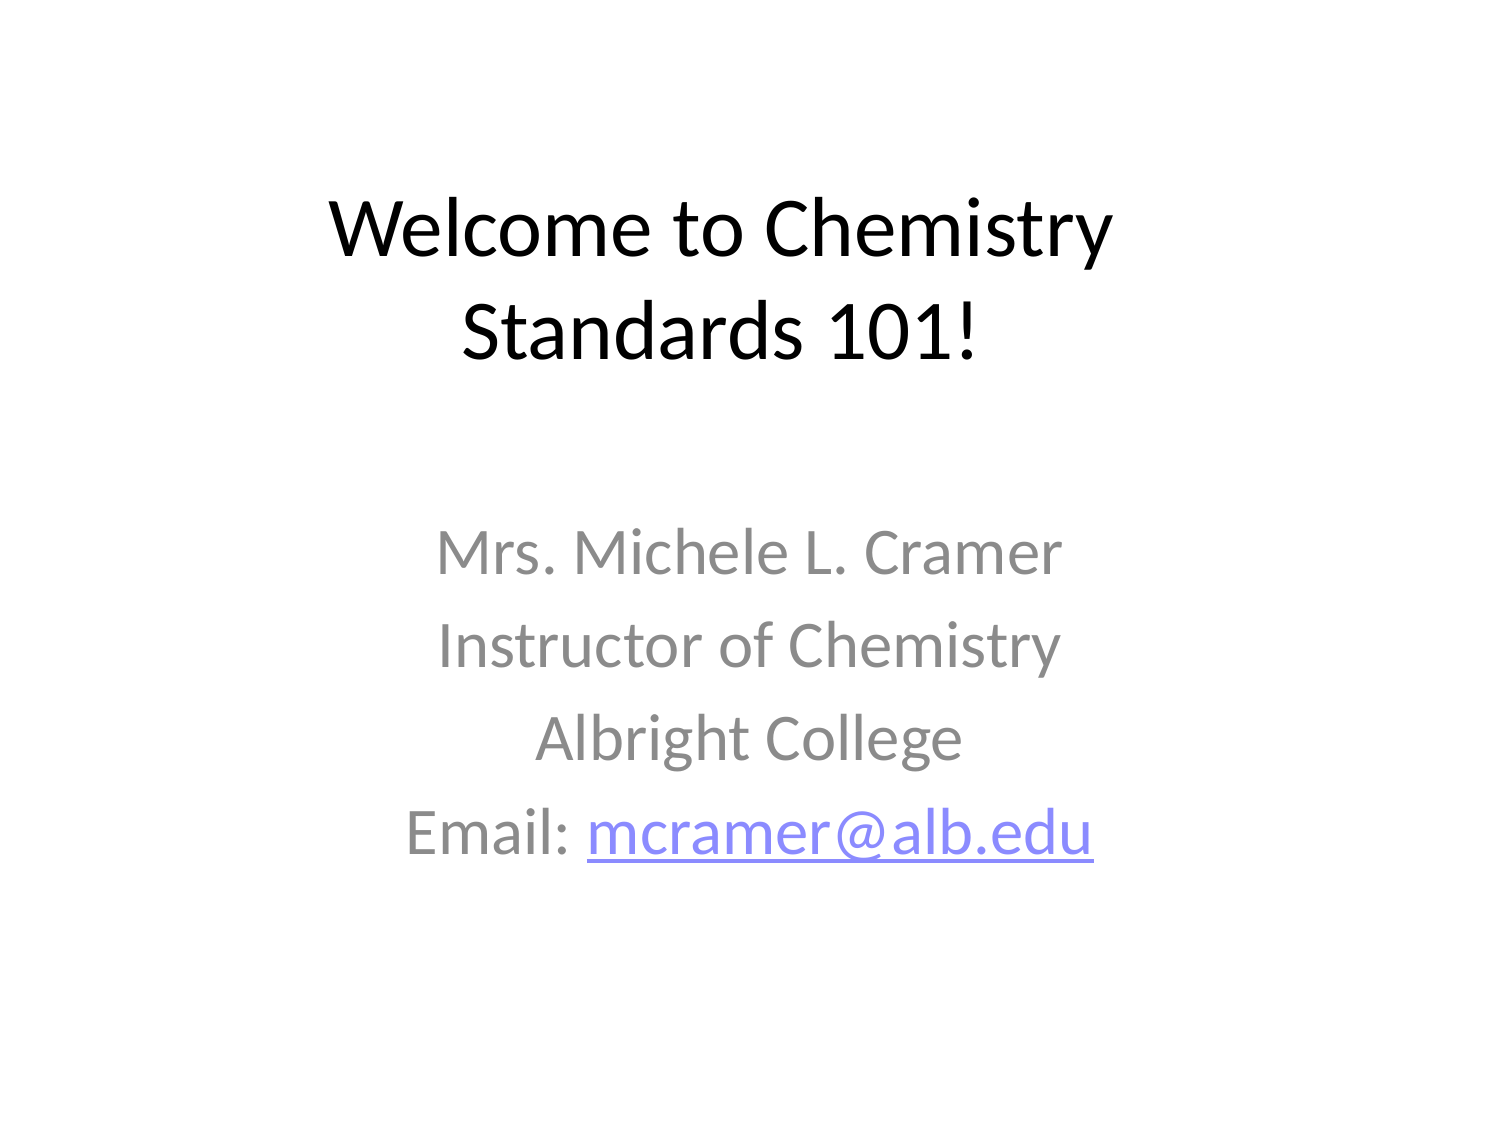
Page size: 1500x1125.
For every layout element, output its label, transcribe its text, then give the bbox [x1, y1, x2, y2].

title Welcome to Chemistry Standards 101! [112, 162, 1350, 488]
subtitle Mrs. Michele L. Cramer Instructor of Chemistry Albright College Email: mcramer@alb.edu [225, 500, 1275, 788]
